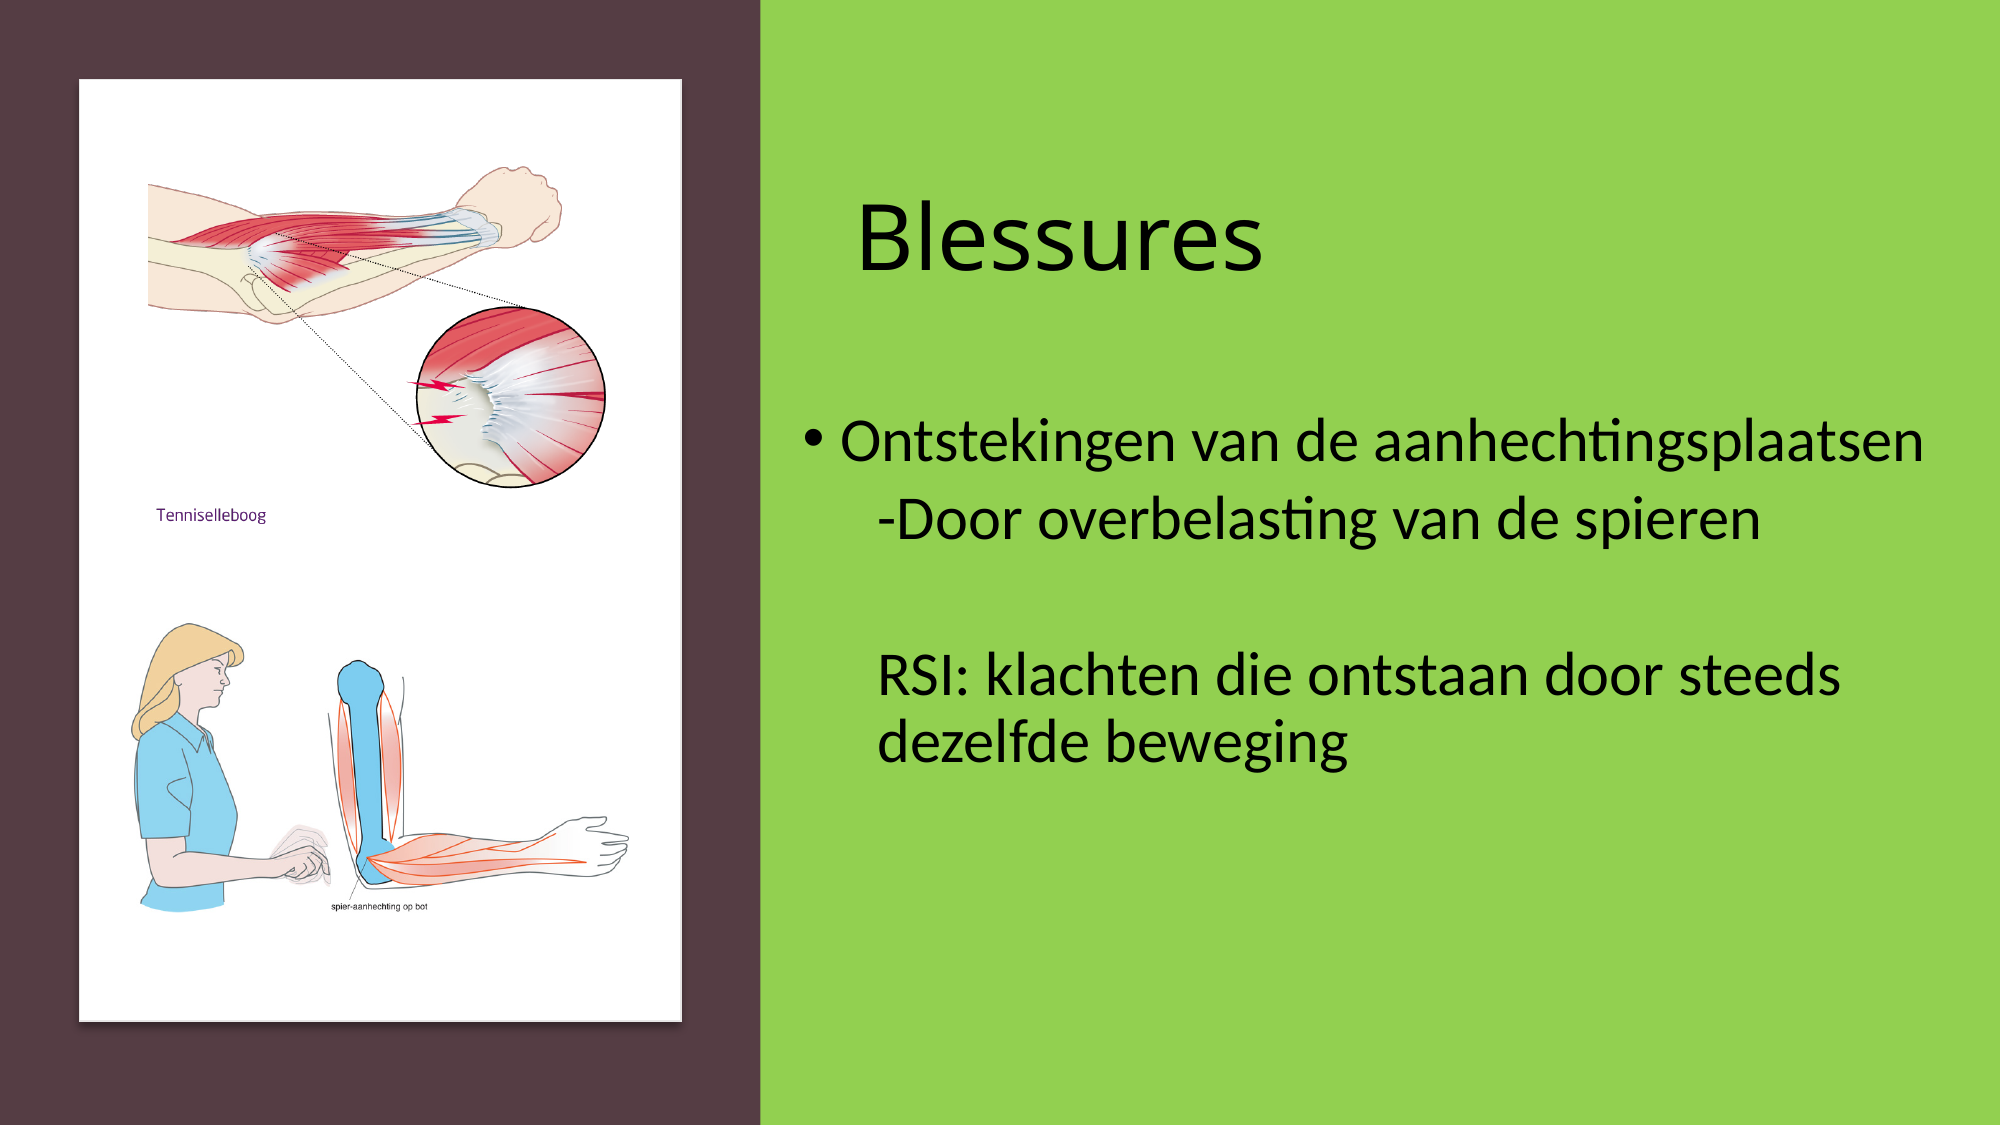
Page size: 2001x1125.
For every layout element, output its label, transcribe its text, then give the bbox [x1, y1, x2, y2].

text_box [0, 0, 761, 1125]
picture [131, 623, 629, 913]
list Ontstekingen van de aanhechtingsplaatsen -Door overbelasting van de spieren RSI: klachten die ontstaan door steeds dezelfde beweging [787, 399, 1957, 1021]
picture [131, 133, 629, 536]
text_box [78, 78, 682, 1022]
title Blessures [839, 103, 1893, 379]
